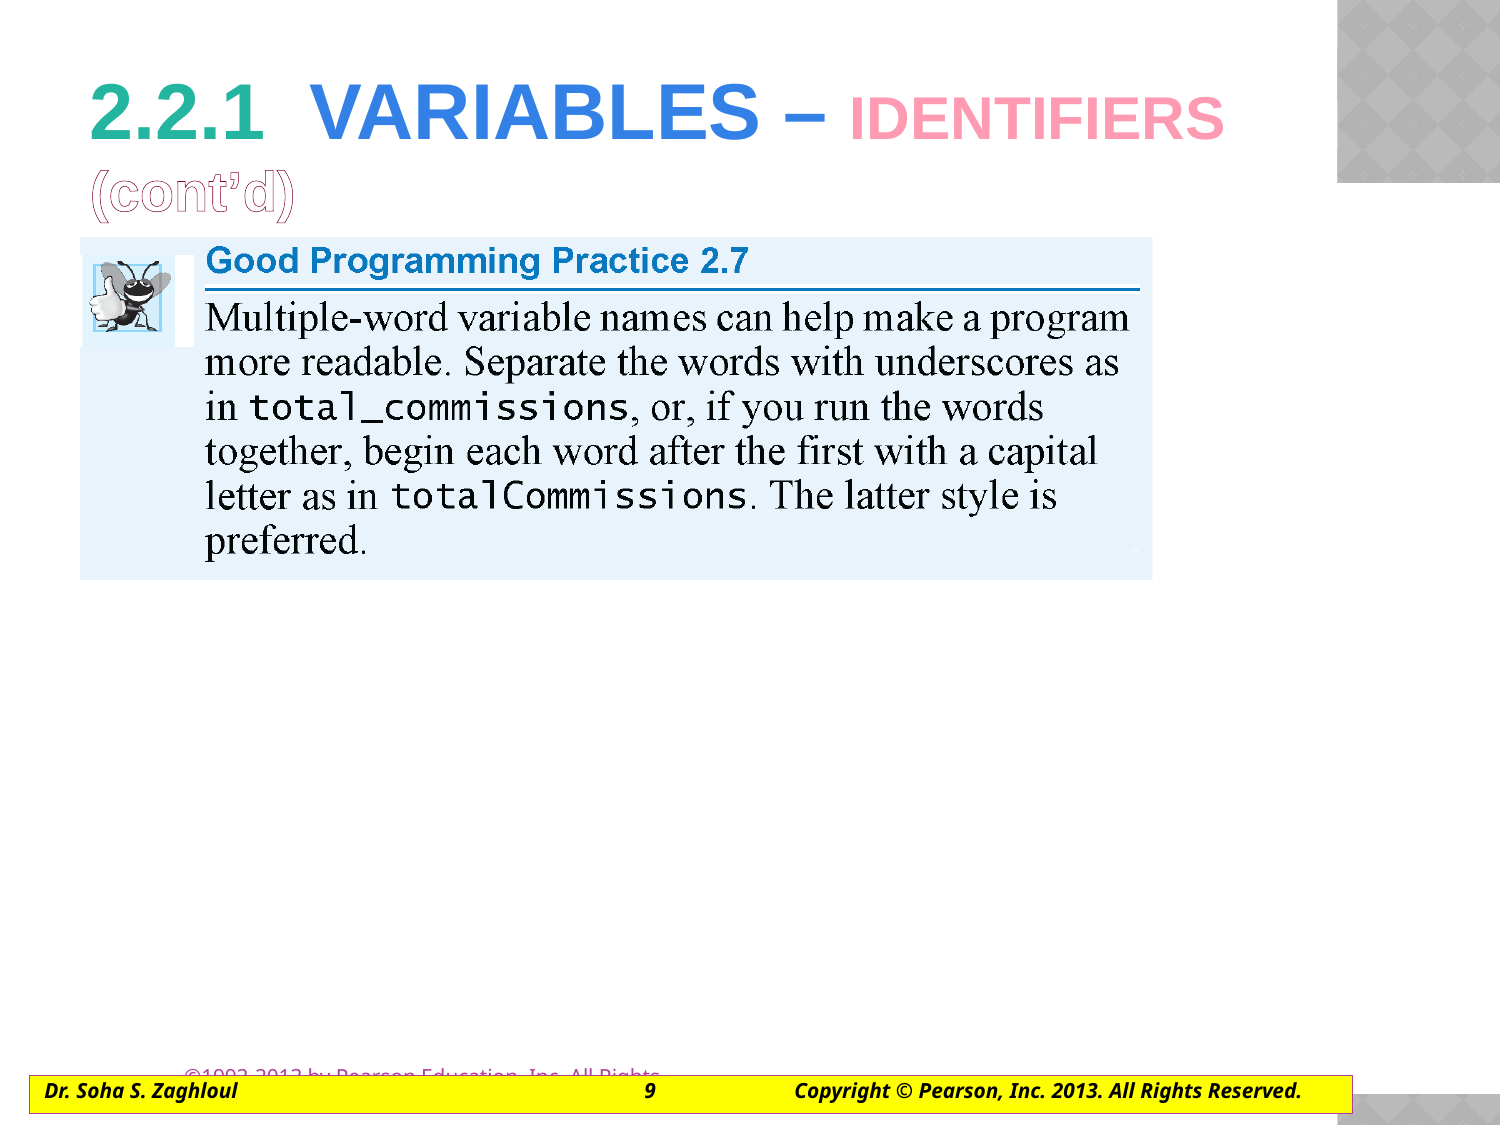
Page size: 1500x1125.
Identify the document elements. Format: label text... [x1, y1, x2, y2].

picture [0, 182, 1500, 1095]
text_box 2.2.1 variables – Identifiers (cont’d) [75, 52, 1436, 182]
text_box Dr. Soha S. Zaghloul 9 Copyright © Pearson, Inc. 2013. All Rights Reserved. [29, 1102, 1353, 1114]
